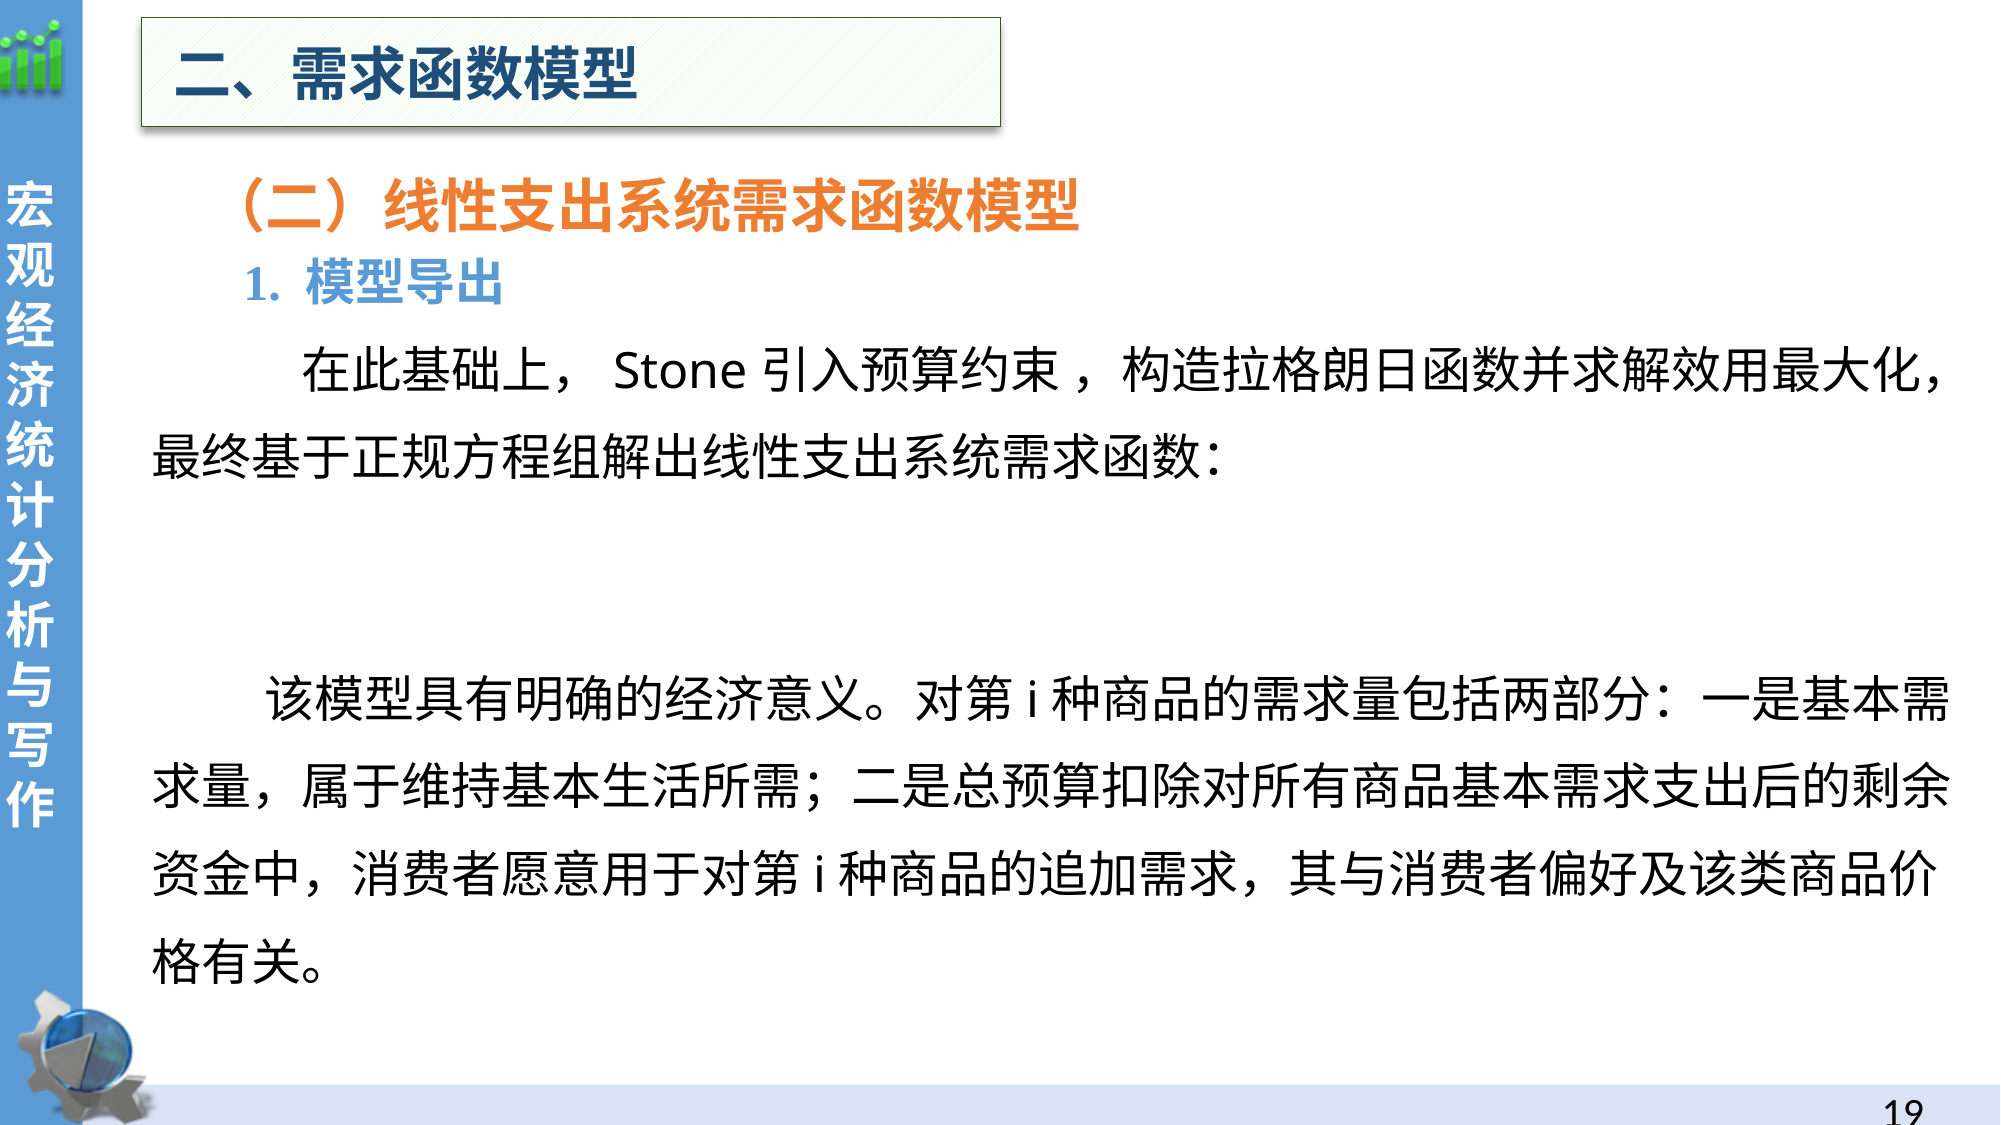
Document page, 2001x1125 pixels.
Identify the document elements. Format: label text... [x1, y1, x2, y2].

picture [0, 0, 2001, 1125]
text_box （二）线性支出系统需求函数模型 [84, 126, 1432, 247]
text_box 二、需求函数模型 [141, 17, 1000, 126]
slide_number 18 [1786, 1085, 1940, 1125]
